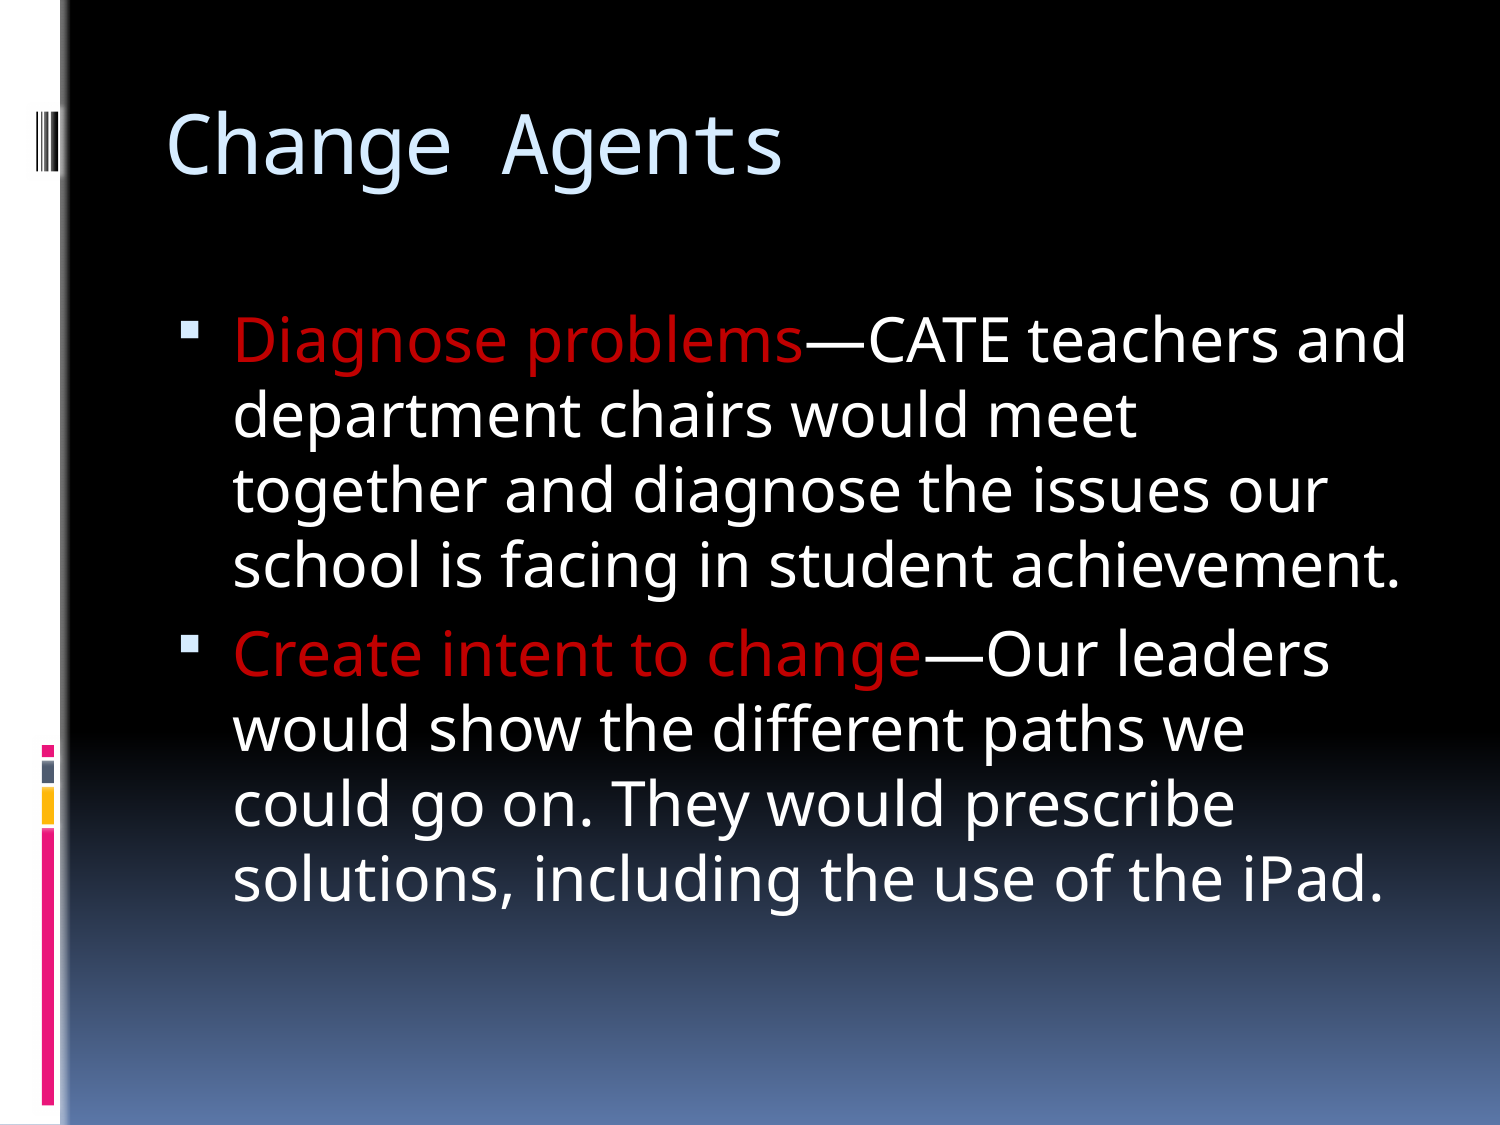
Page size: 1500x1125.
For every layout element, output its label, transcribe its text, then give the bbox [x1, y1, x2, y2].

list Diagnose problems—CATE teachers and department chairs would meet together and diagnose the issues our school is facing in student achievement. Create intent to change—Our leaders would show the different paths we could go on. They would prescribe solutions, including the use of the iPad. [150, 292, 1425, 1043]
title Change Agents [150, 83, 1425, 234]
